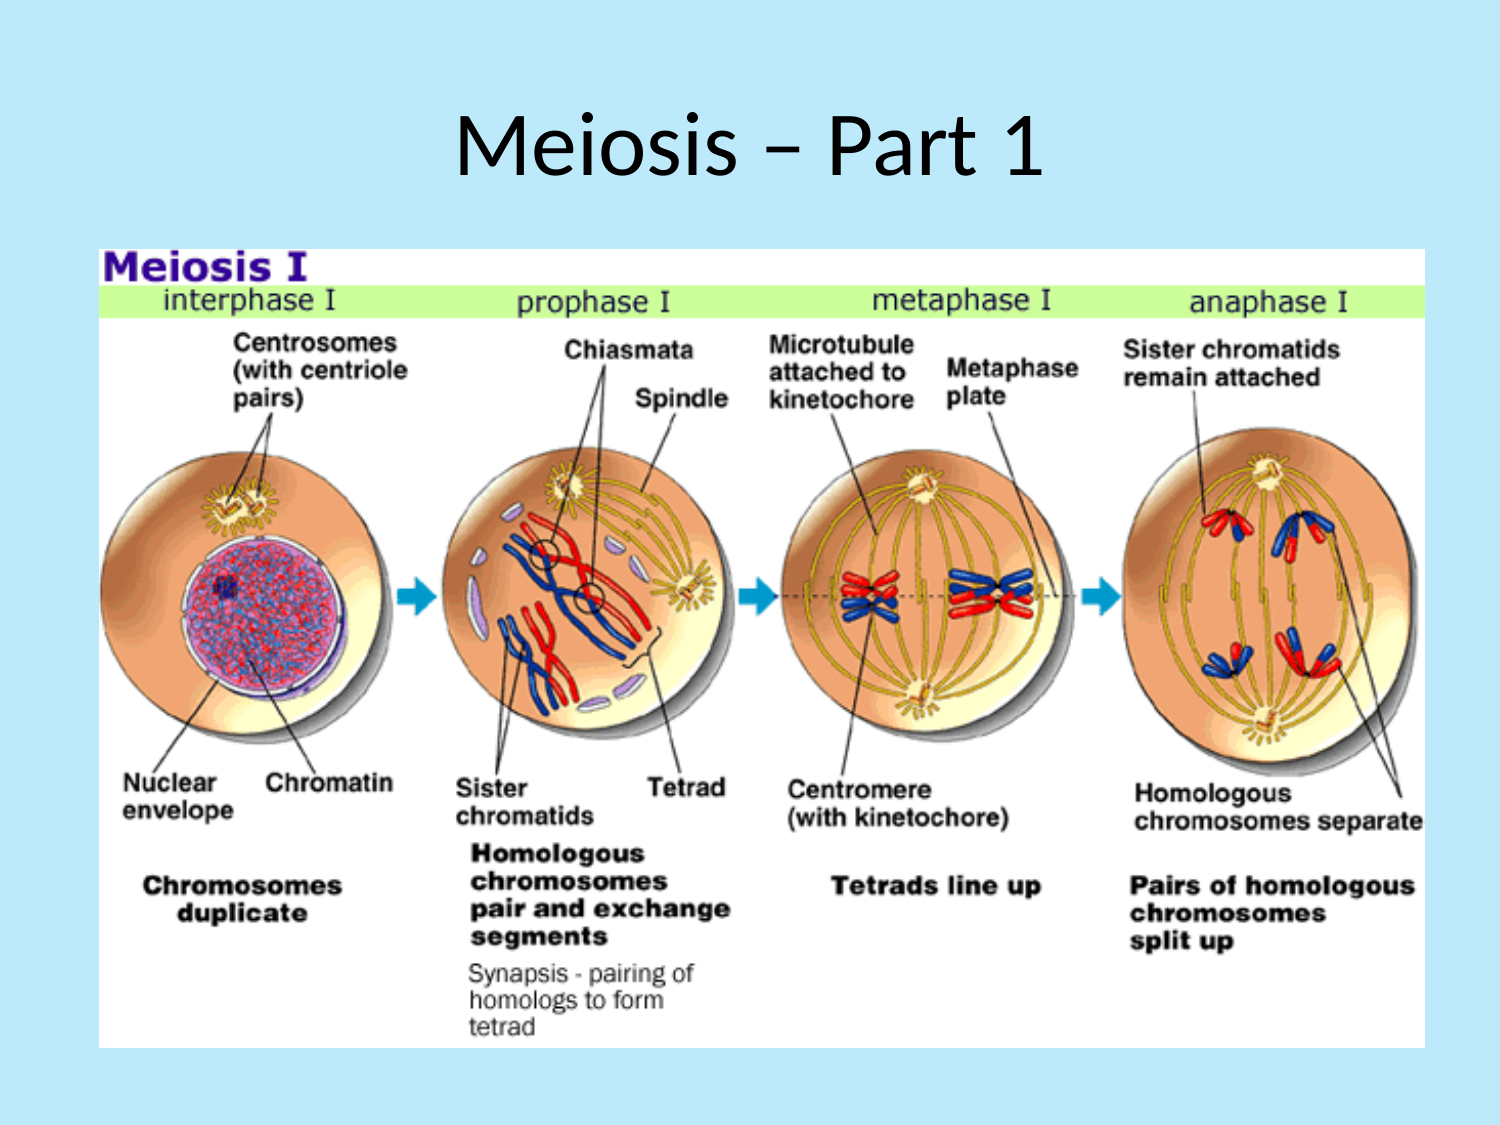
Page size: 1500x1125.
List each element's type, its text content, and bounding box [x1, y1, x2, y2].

picture [99, 249, 1426, 1048]
title Meiosis – Part 1 [75, 45, 1425, 233]
